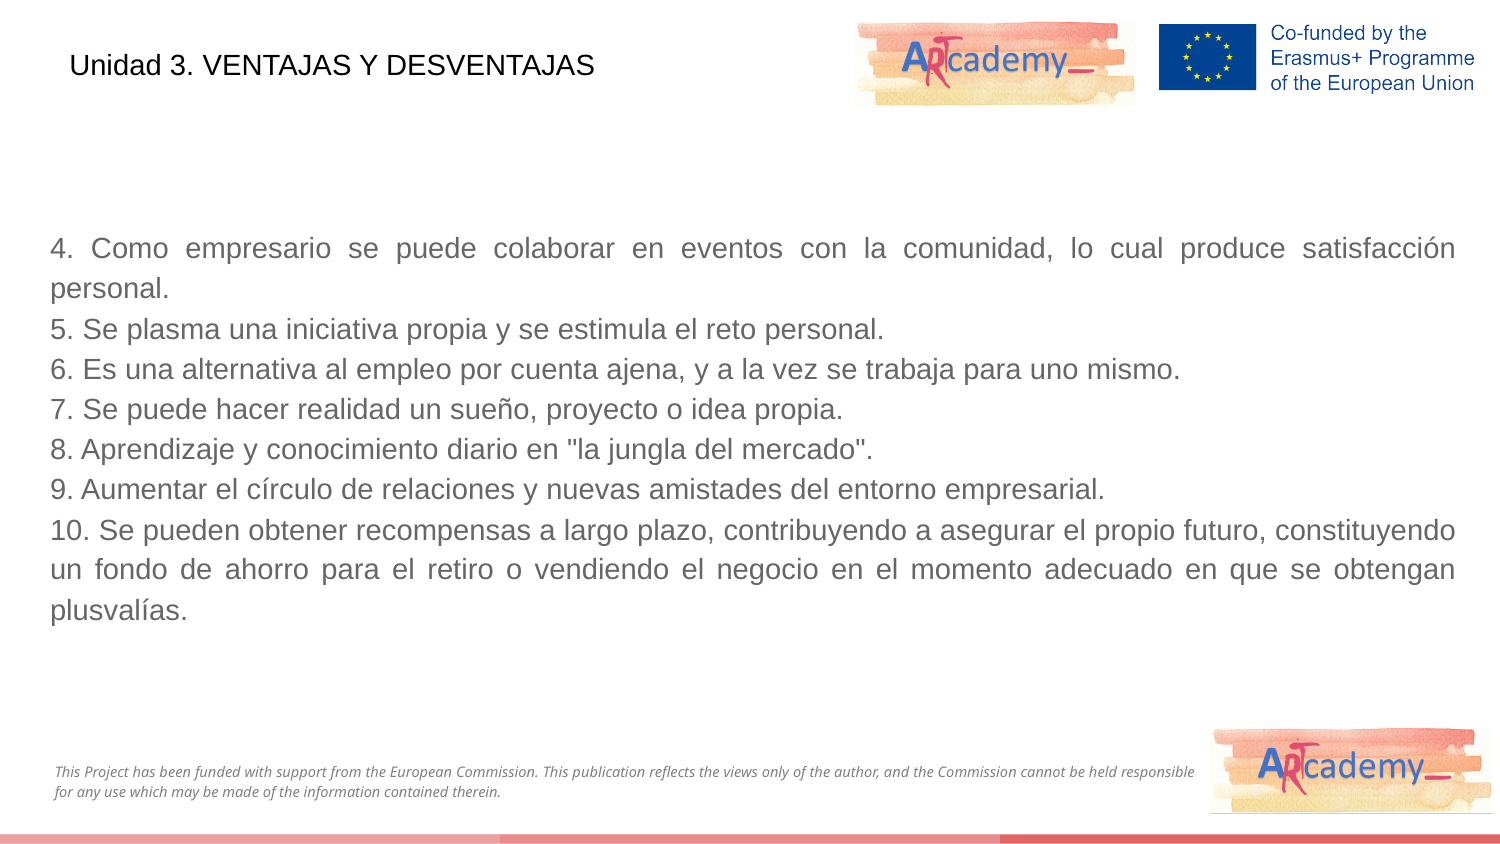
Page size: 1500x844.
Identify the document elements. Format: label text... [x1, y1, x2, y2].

list 4. Como empresario se puede colaborar en eventos con la comunidad, lo cual produce satisfacción personal. 5. Se plasma una iniciativa propia y se estimula el reto personal. 6. Es una alternativa al empleo por cuenta ajena, y a la vez se trabaja para uno mismo. 7. Se puede hacer realidad un sueño, proyecto o idea propia. 8. Aprendizaje y conocimiento diario en "la jungla del mercado". 9. Aumentar el círculo de relaciones y nuevas amistades del entorno empresarial. 10. Se pueden obtener recompensas a largo plazo, contribuyendo a asegurar el propio futuro, constituyendo un fondo de ahorro para el retiro o vendiendo el negocio en el momento adecuado en que se obtengan plusvalías. [16, 134, 1474, 707]
picture [1210, 709, 1493, 844]
picture [1158, 24, 1474, 94]
text_box Unidad 3. VENTAJAS Y DESVENTAJAS [54, 39, 716, 89]
text_box This Project has been funded with support from the European Commission. This publication reflects the views only of the author, and the Commission cannot be held responsible for any use which may be made of the information contained therein. [39, 754, 1205, 799]
picture [854, 2, 1137, 138]
